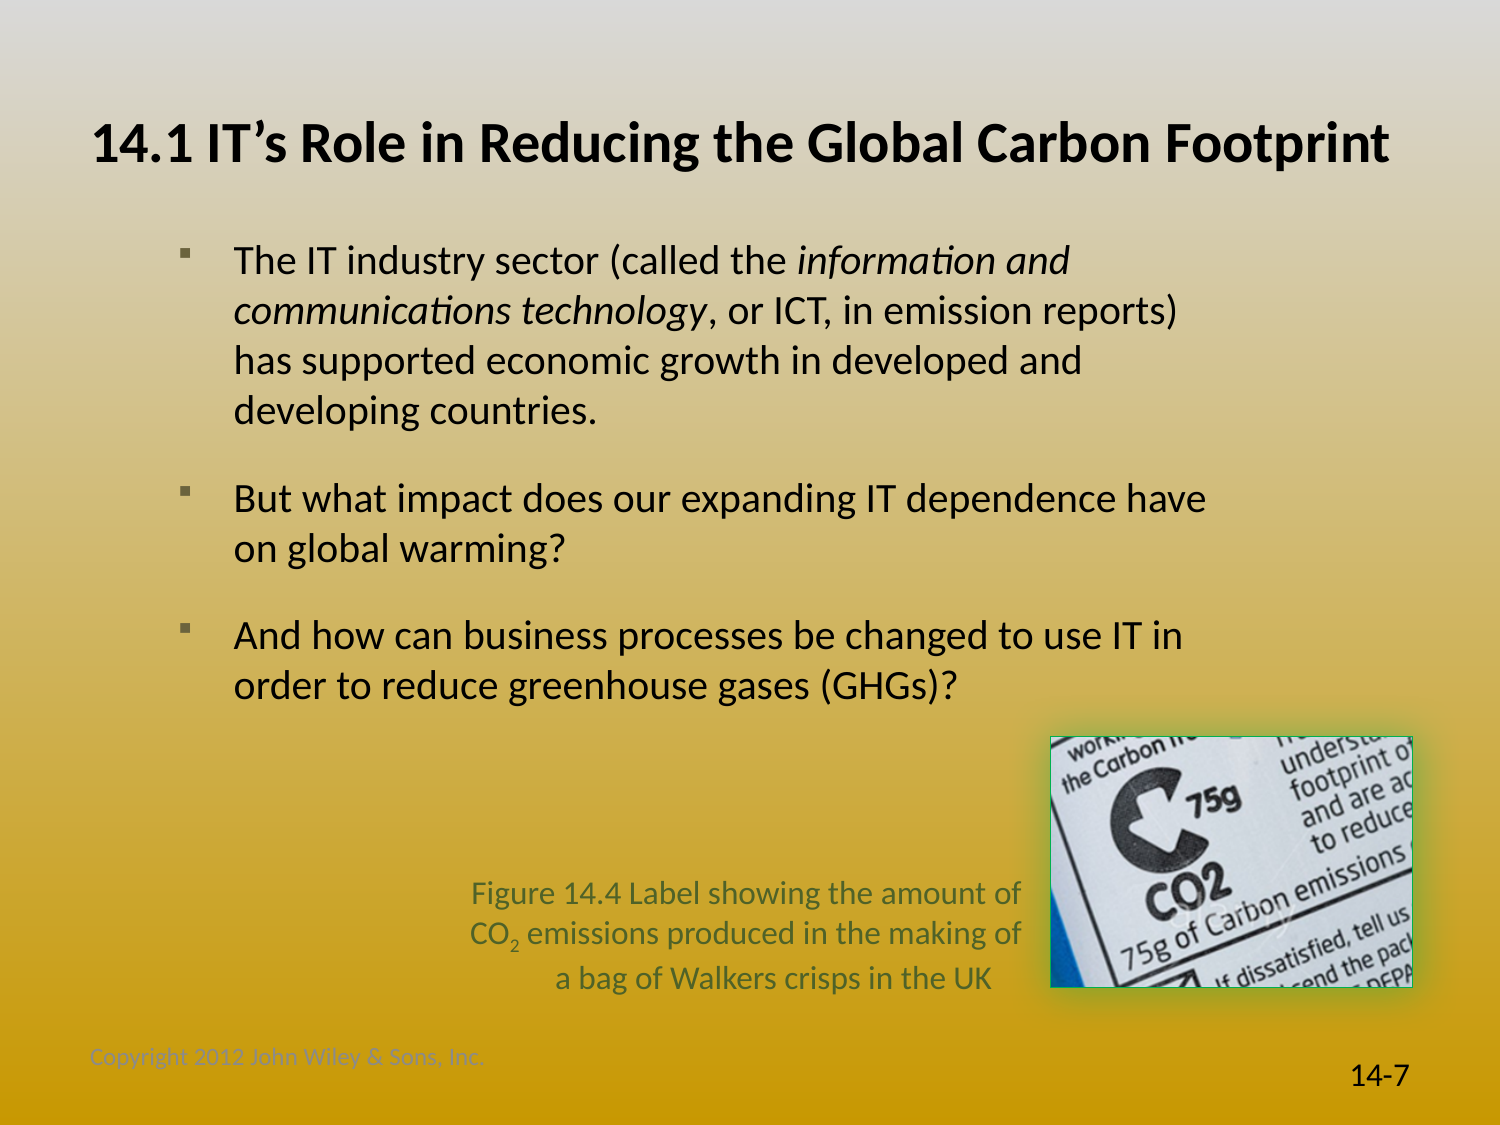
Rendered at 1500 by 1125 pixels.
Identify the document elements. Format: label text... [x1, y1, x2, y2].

slide_number 14-7 [1074, 1042, 1425, 1103]
list The IT industry sector (called the information and communications technology, or ICT, in emission reports) has supported economic growth in developed and developing countries. But what impact does our expanding IT dependence have on global warming? And how can business processes be changed to use IT in order to reduce greenhouse gases (GHGs)? [162, 224, 1225, 968]
title 14.1 IT’s Role in Reducing the Global Carbon Footprint [75, 45, 1425, 233]
footer Copyright 2012 John Wiley & Sons, Inc. [75, 1025, 550, 1085]
picture [1049, 736, 1413, 988]
text_box Figure 14.4 Label showing the amount of CO2 emissions produced in the making of a bag of Walkers crisps in the UK [437, 863, 1038, 1004]
